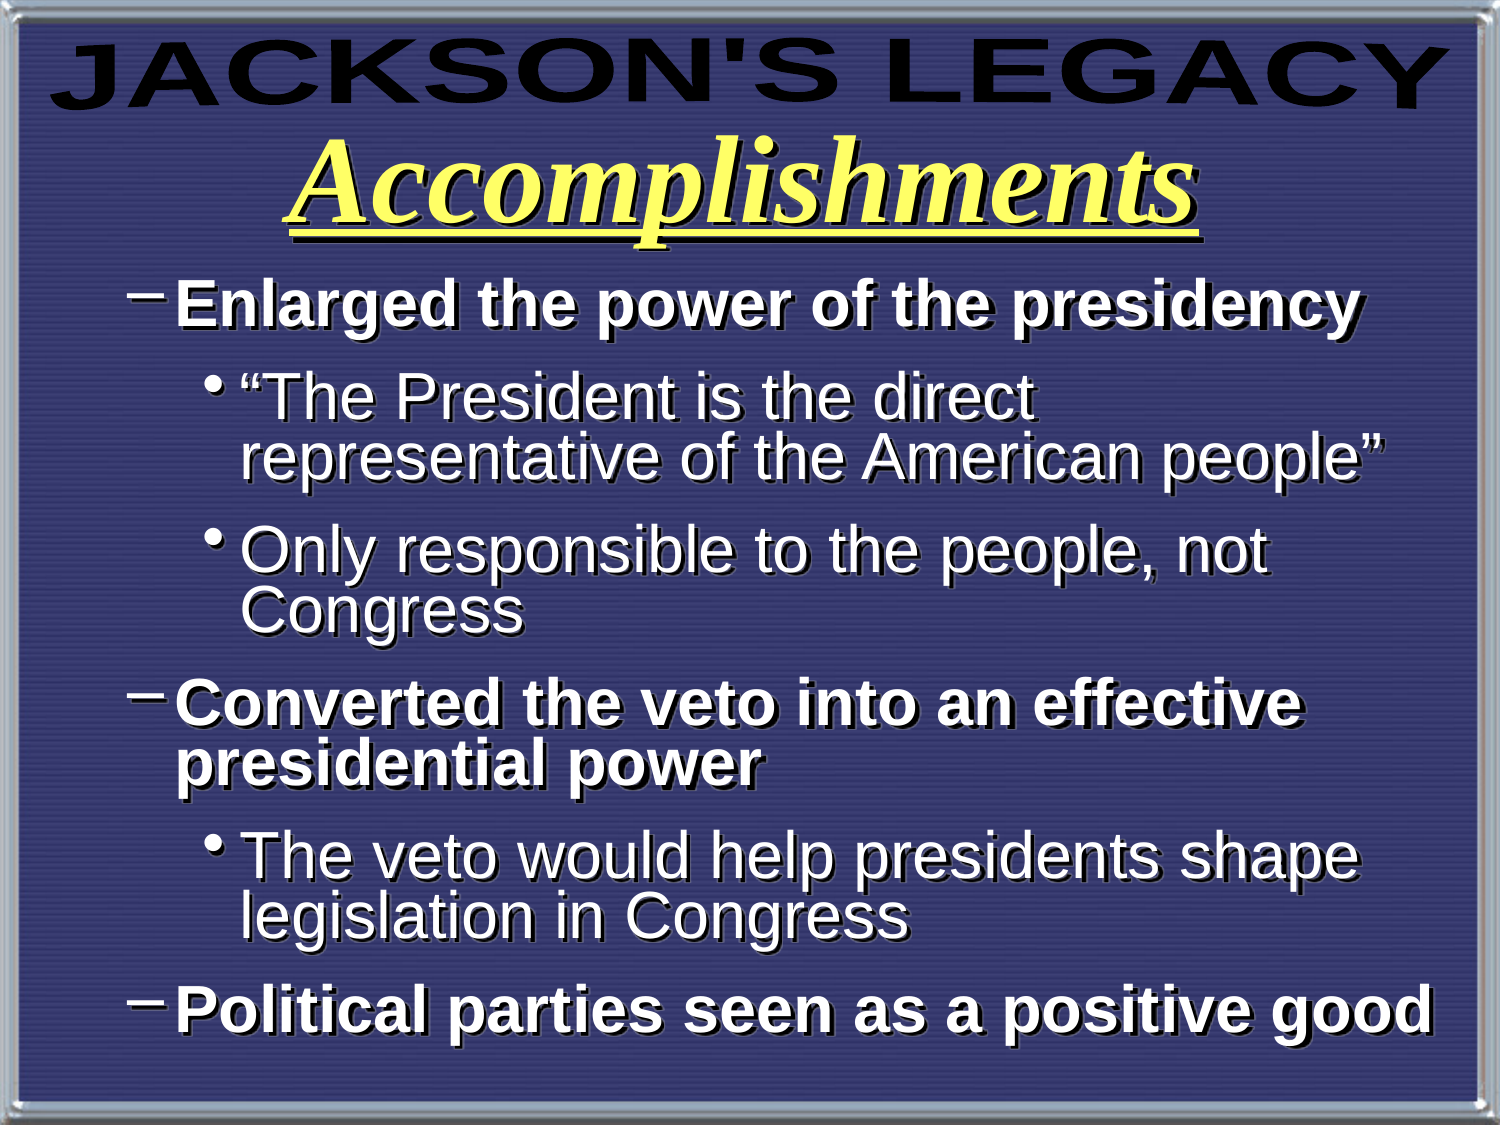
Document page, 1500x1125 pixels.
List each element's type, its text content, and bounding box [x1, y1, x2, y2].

text_box Accomplishments Enlarged the power of the presidency “The President is the direct representative of the American people” Only responsible to the people, not Congress Converted the veto into an effective presidential power The veto would help presidents shape legislation in Congress Political parties seen as a positive good [37, 124, 1450, 863]
picture [0, 0, 1500, 1125]
